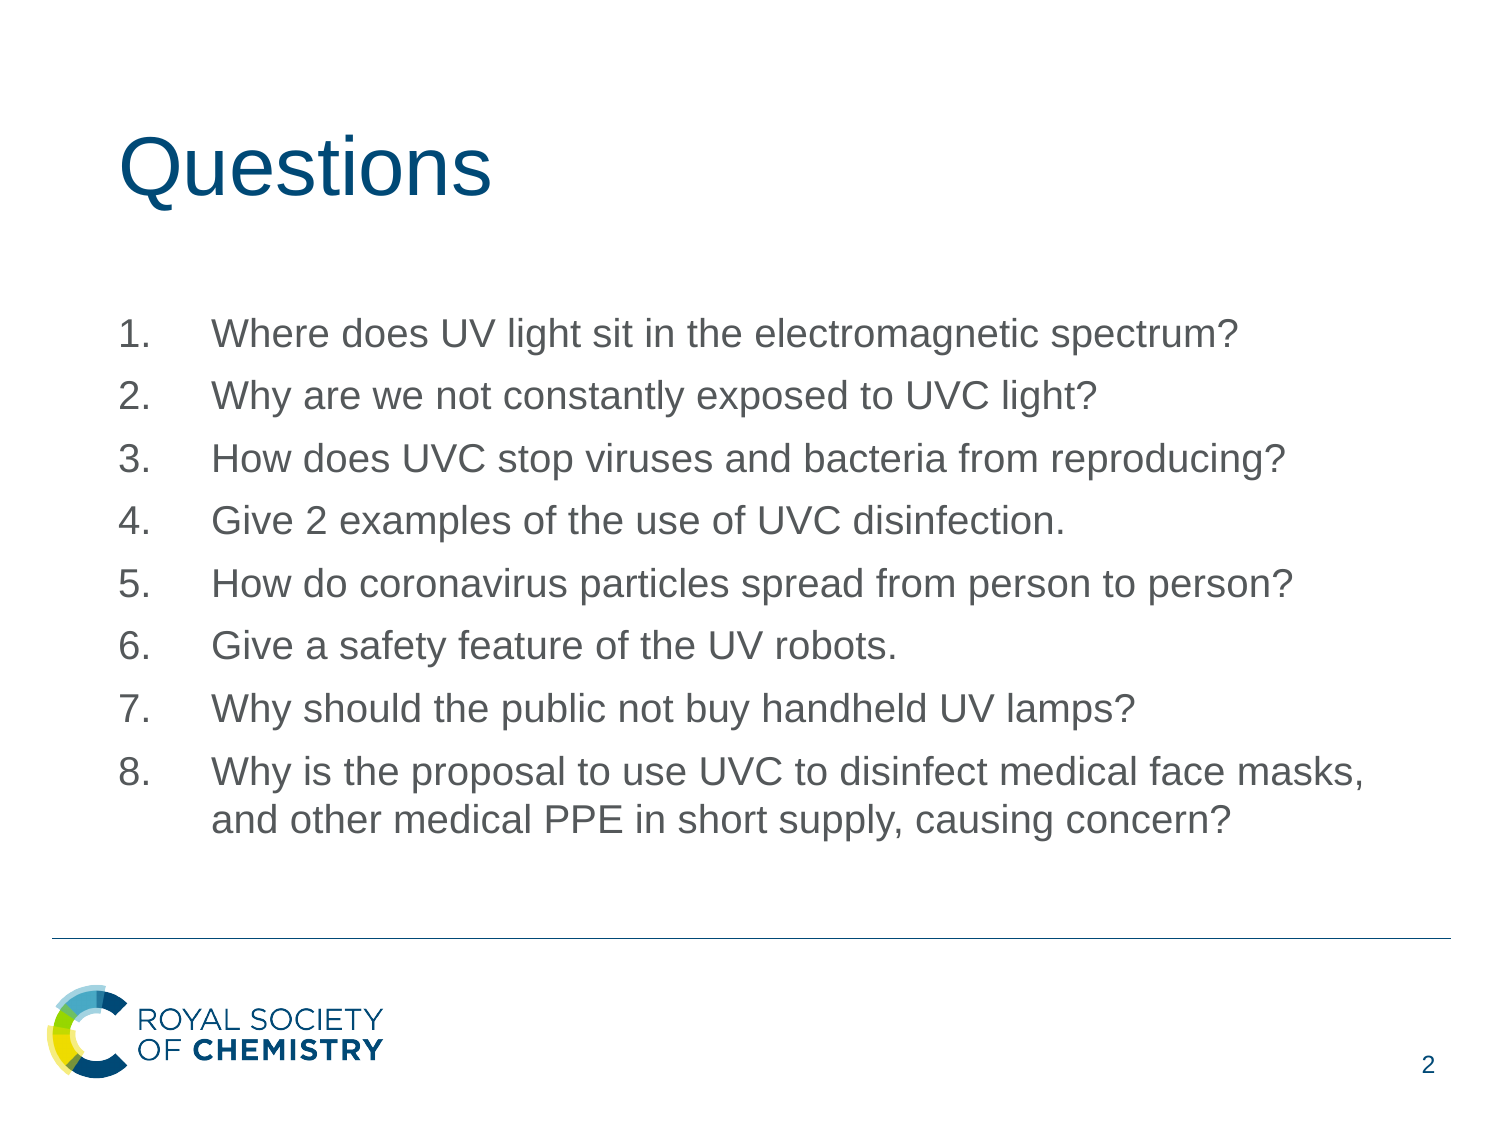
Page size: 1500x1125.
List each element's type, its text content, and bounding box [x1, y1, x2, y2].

title Questions [103, 59, 1397, 278]
picture [0, 938, 430, 1125]
slide_number 2 [1113, 1033, 1451, 1094]
list Where does UV light sit in the electromagnetic spectrum? Why are we not constantly exposed to UVC light? How does UVC stop viruses and bacteria from reproducing? Give 2 examples of the use of UVC disinfection. How do coronavirus particles spread from person to person? Give a safety feature of the UV robots. Why should the public not buy handheld UV lamps? Why is the proposal to use UVC to disinfect medical face masks, and other medical PPE in short supply, causing concern? [103, 299, 1397, 859]
